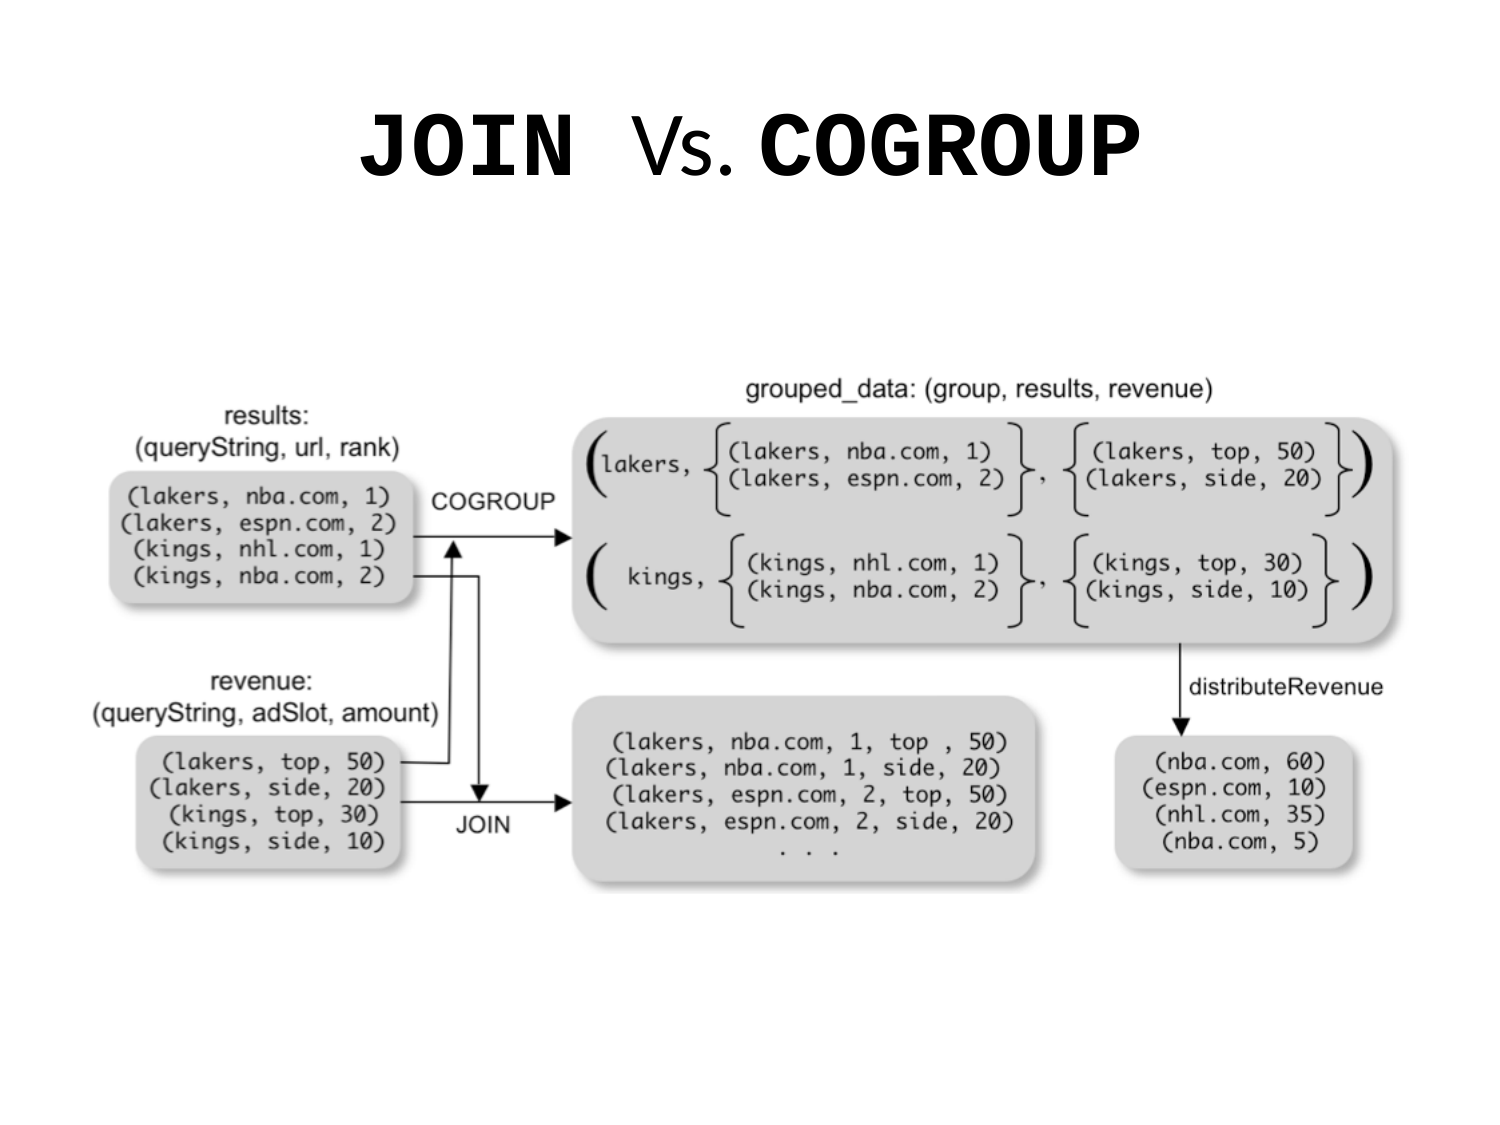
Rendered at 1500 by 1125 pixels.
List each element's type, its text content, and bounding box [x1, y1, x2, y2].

title JOIN Vs. COGROUP [75, 45, 1425, 233]
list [74, 262, 1426, 1006]
